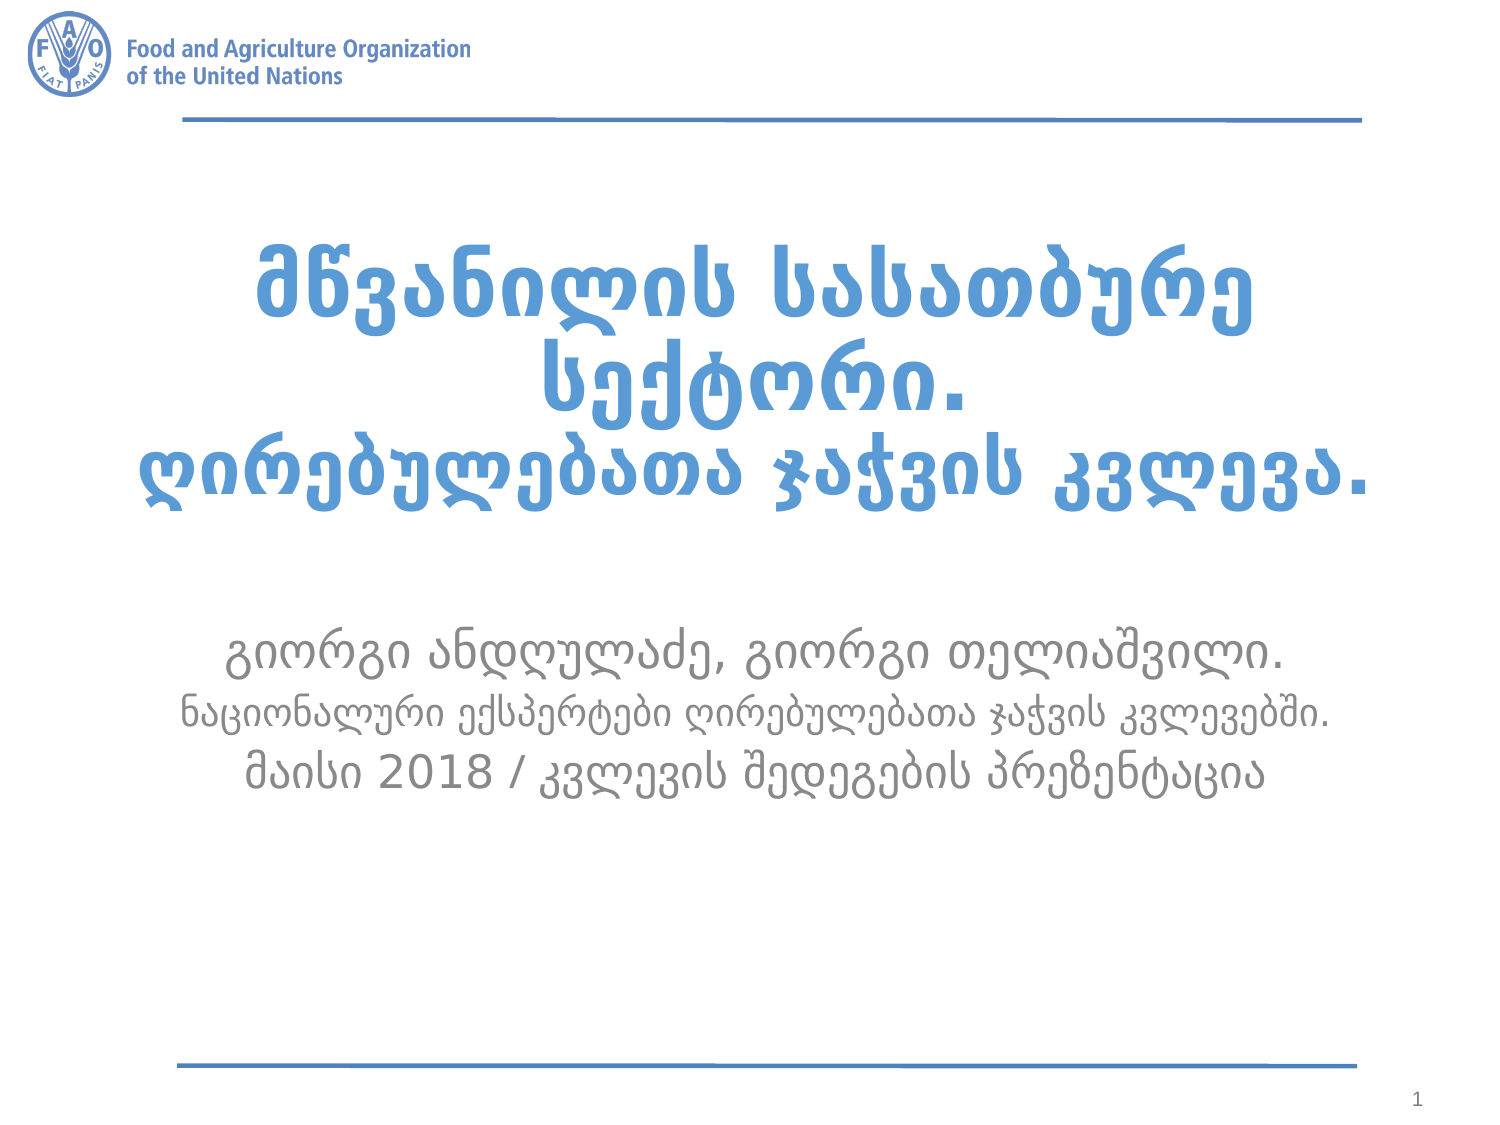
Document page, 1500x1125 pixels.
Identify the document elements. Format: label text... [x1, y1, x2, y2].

text_box მწვანილის სასათბურე სექტორი. ღირებულებათა ჯაჭვის კვლევა. [101, 194, 1410, 557]
picture [27, 11, 470, 97]
slide_number 1 [1286, 1068, 1439, 1125]
text_box გიორგი ანდღულაძე, გიორგი თელიაშვილი. ნაციონალური ექსპერტები ღირებულებათა ჯაჭვის კვლევებში. მაისი 2018 / კვლევის შედეგების პრეზენტაცია [148, 618, 1363, 907]
